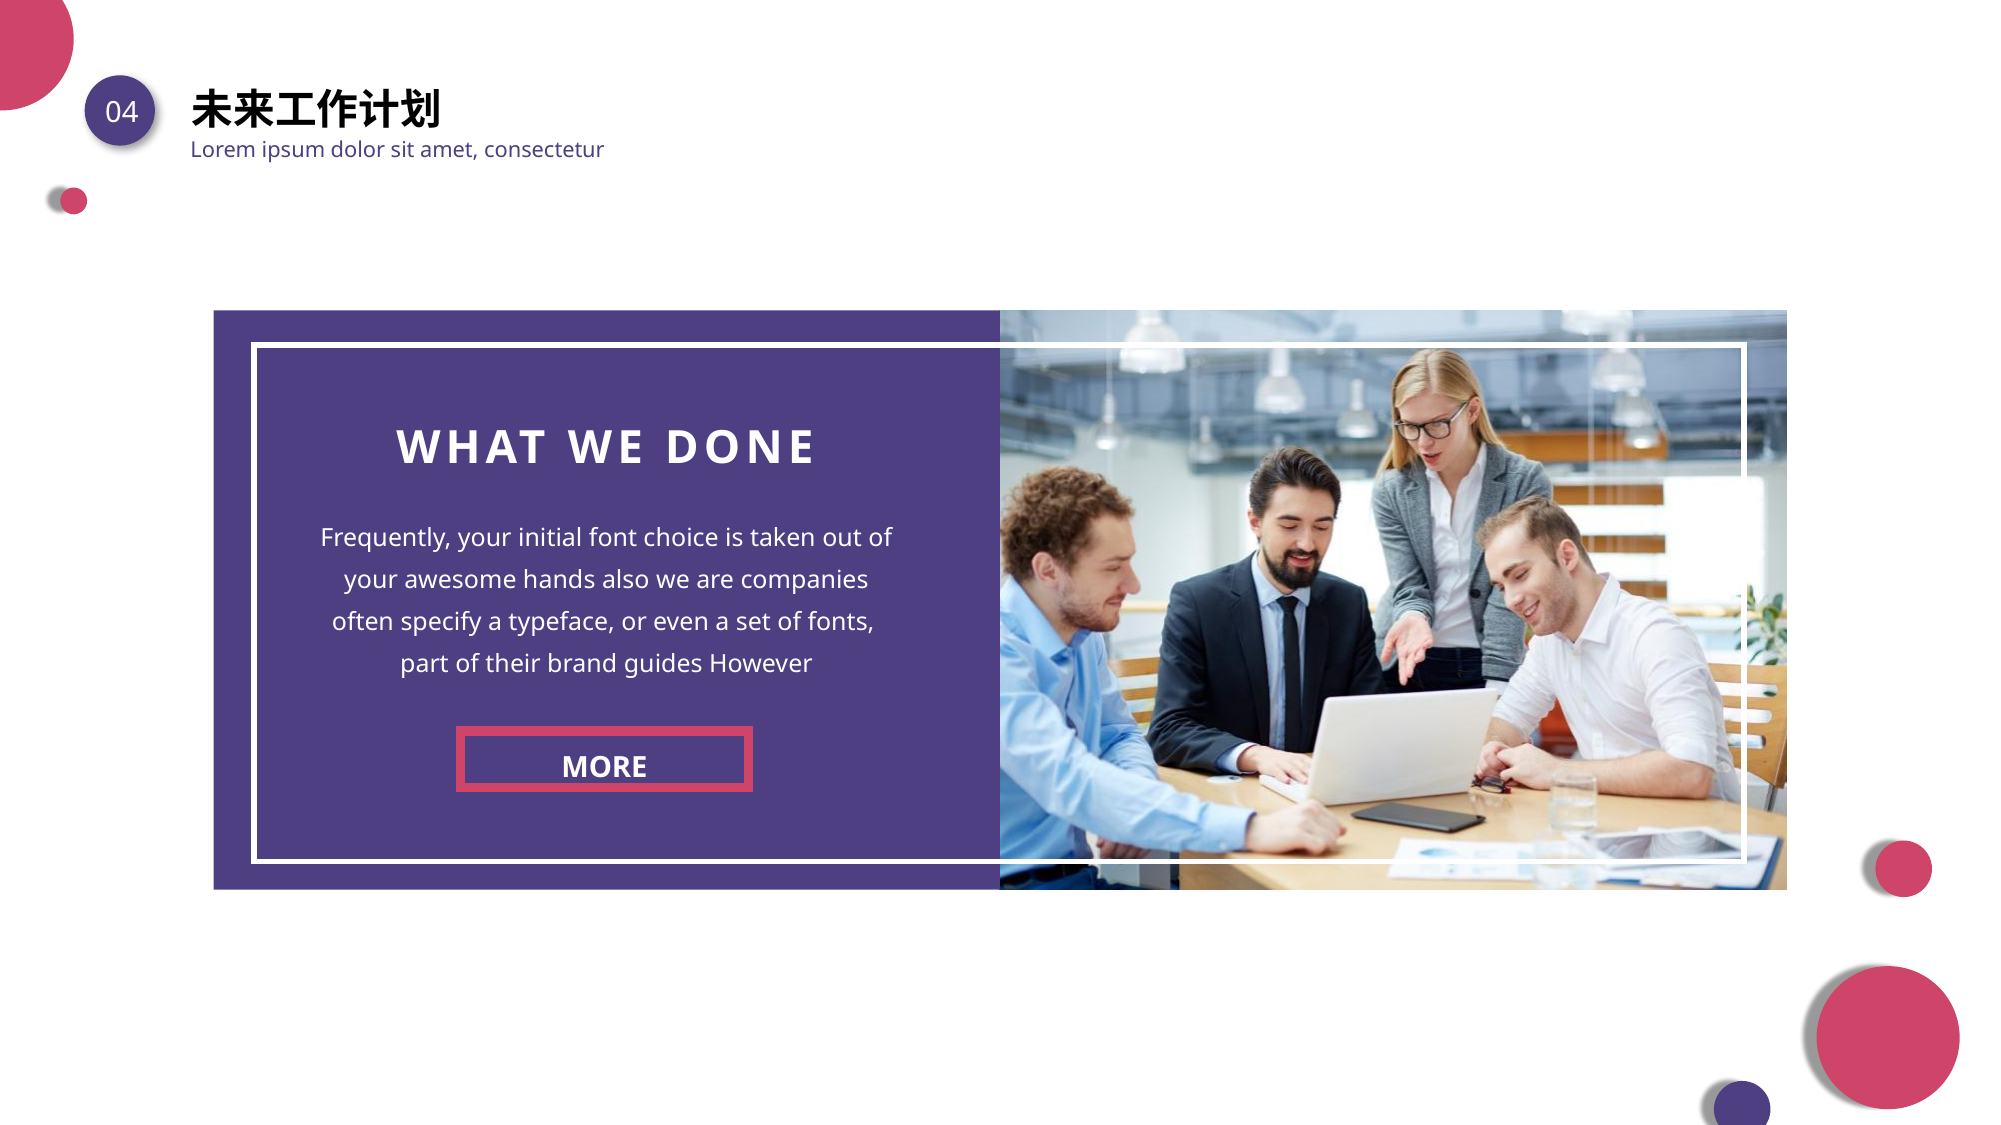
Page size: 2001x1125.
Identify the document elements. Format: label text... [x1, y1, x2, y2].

text_box [1874, 839, 1934, 899]
text_box [59, 186, 89, 216]
text_box [0, 0, 75, 112]
text_box [95, 137, 145, 147]
picture [999, 310, 1787, 890]
text_box 未来工作计划 [176, 75, 458, 127]
text_box [83, 89, 90, 131]
text_box [213, 309, 1001, 891]
text_box 04 [90, 86, 183, 137]
text_box [1815, 965, 1961, 1111]
text_box [1712, 1079, 1772, 1125]
text_box [253, 344, 999, 863]
text_box [93, 74, 147, 86]
text_box Lorem ipsum dolor sit amet, consectetur [175, 127, 733, 169]
